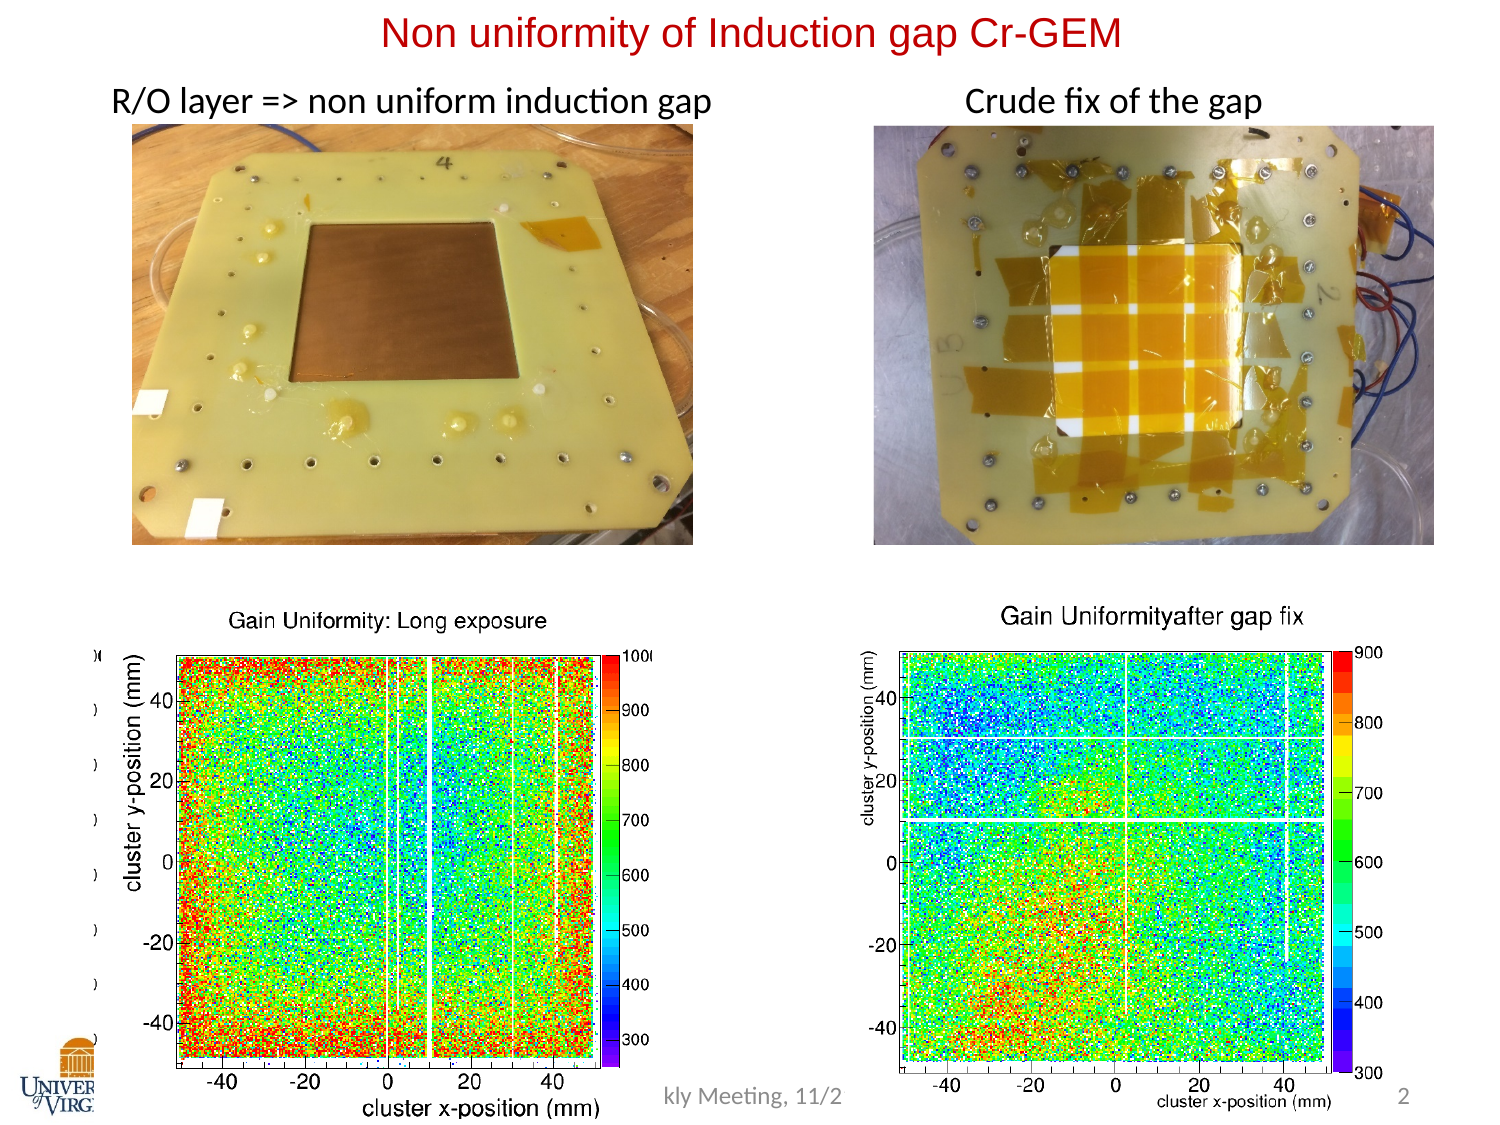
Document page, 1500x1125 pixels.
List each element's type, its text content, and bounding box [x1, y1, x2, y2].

text_box Crude fix of the gap [950, 68, 1279, 123]
slide_number 2 [1390, 1065, 1425, 1125]
title Non uniformity of Induction gap Cr-GEM [1, 0, 1500, 63]
picture [132, 124, 693, 546]
text_box R/O layer => non uniform induction gap [96, 68, 728, 129]
picture [0, 599, 664, 1125]
picture [873, 124, 1434, 546]
footer EIC-Weekly Meeting, 11/21/2016 [668, 1065, 839, 1125]
picture [844, 599, 1385, 1125]
